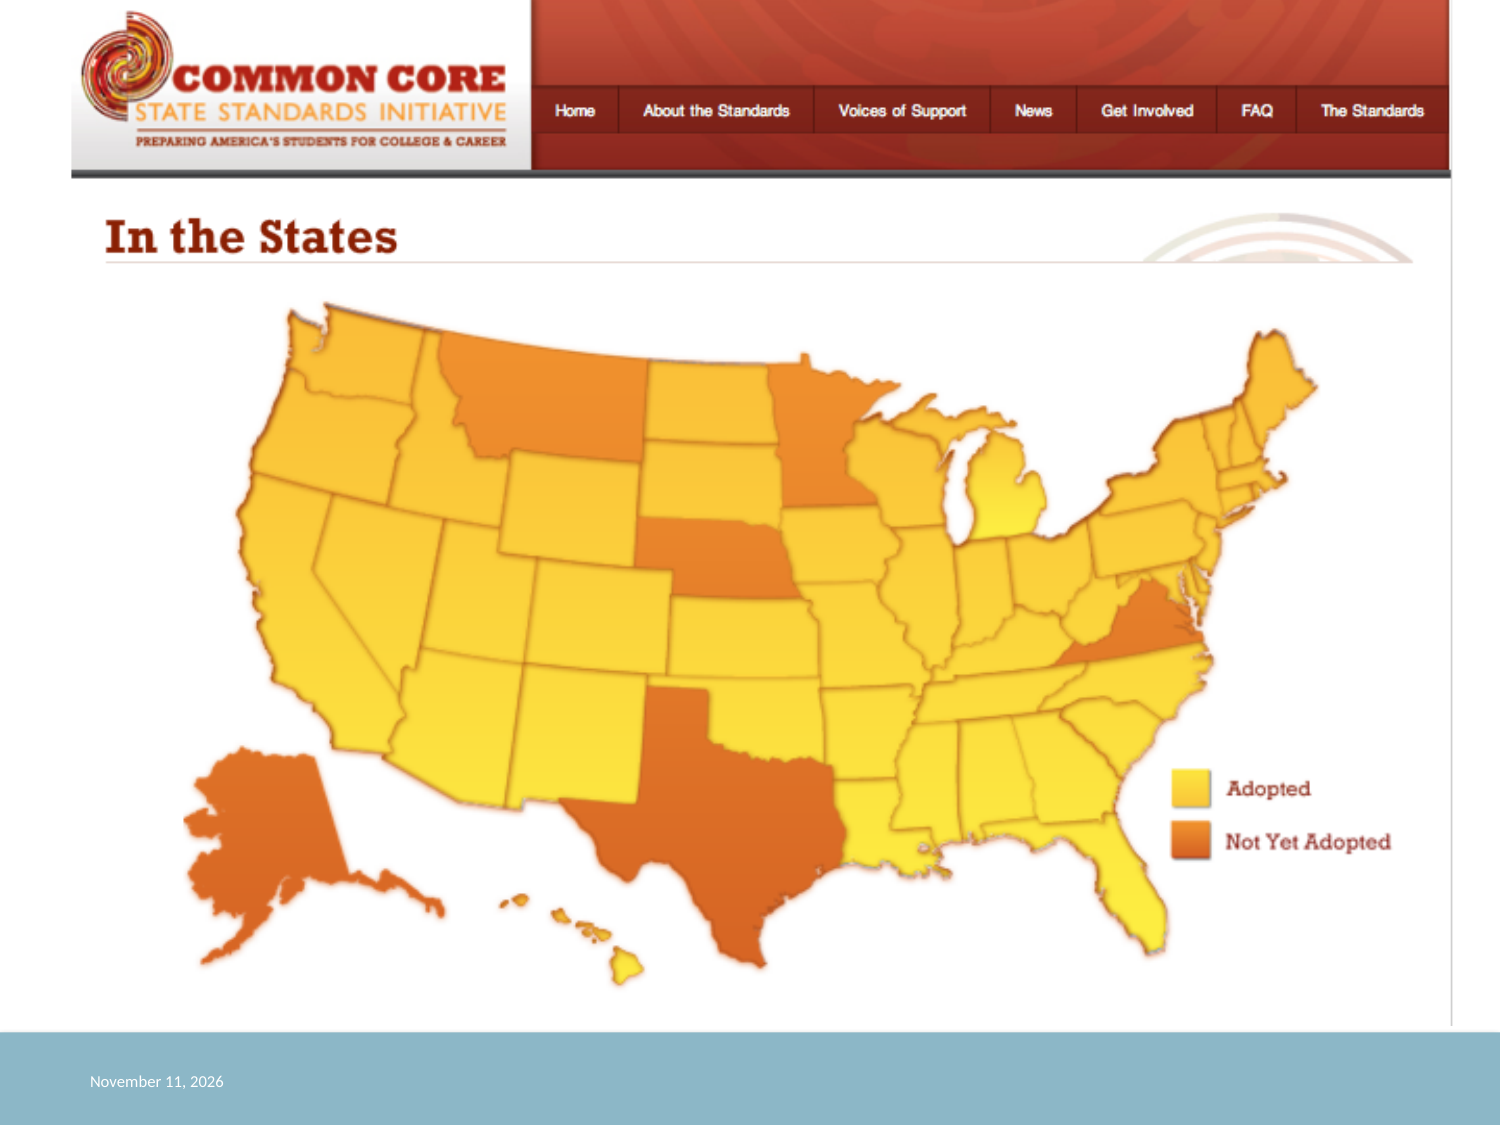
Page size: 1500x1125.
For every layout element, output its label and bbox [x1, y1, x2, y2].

picture [70, 0, 1453, 1027]
slide_number [75, 1051, 425, 1112]
